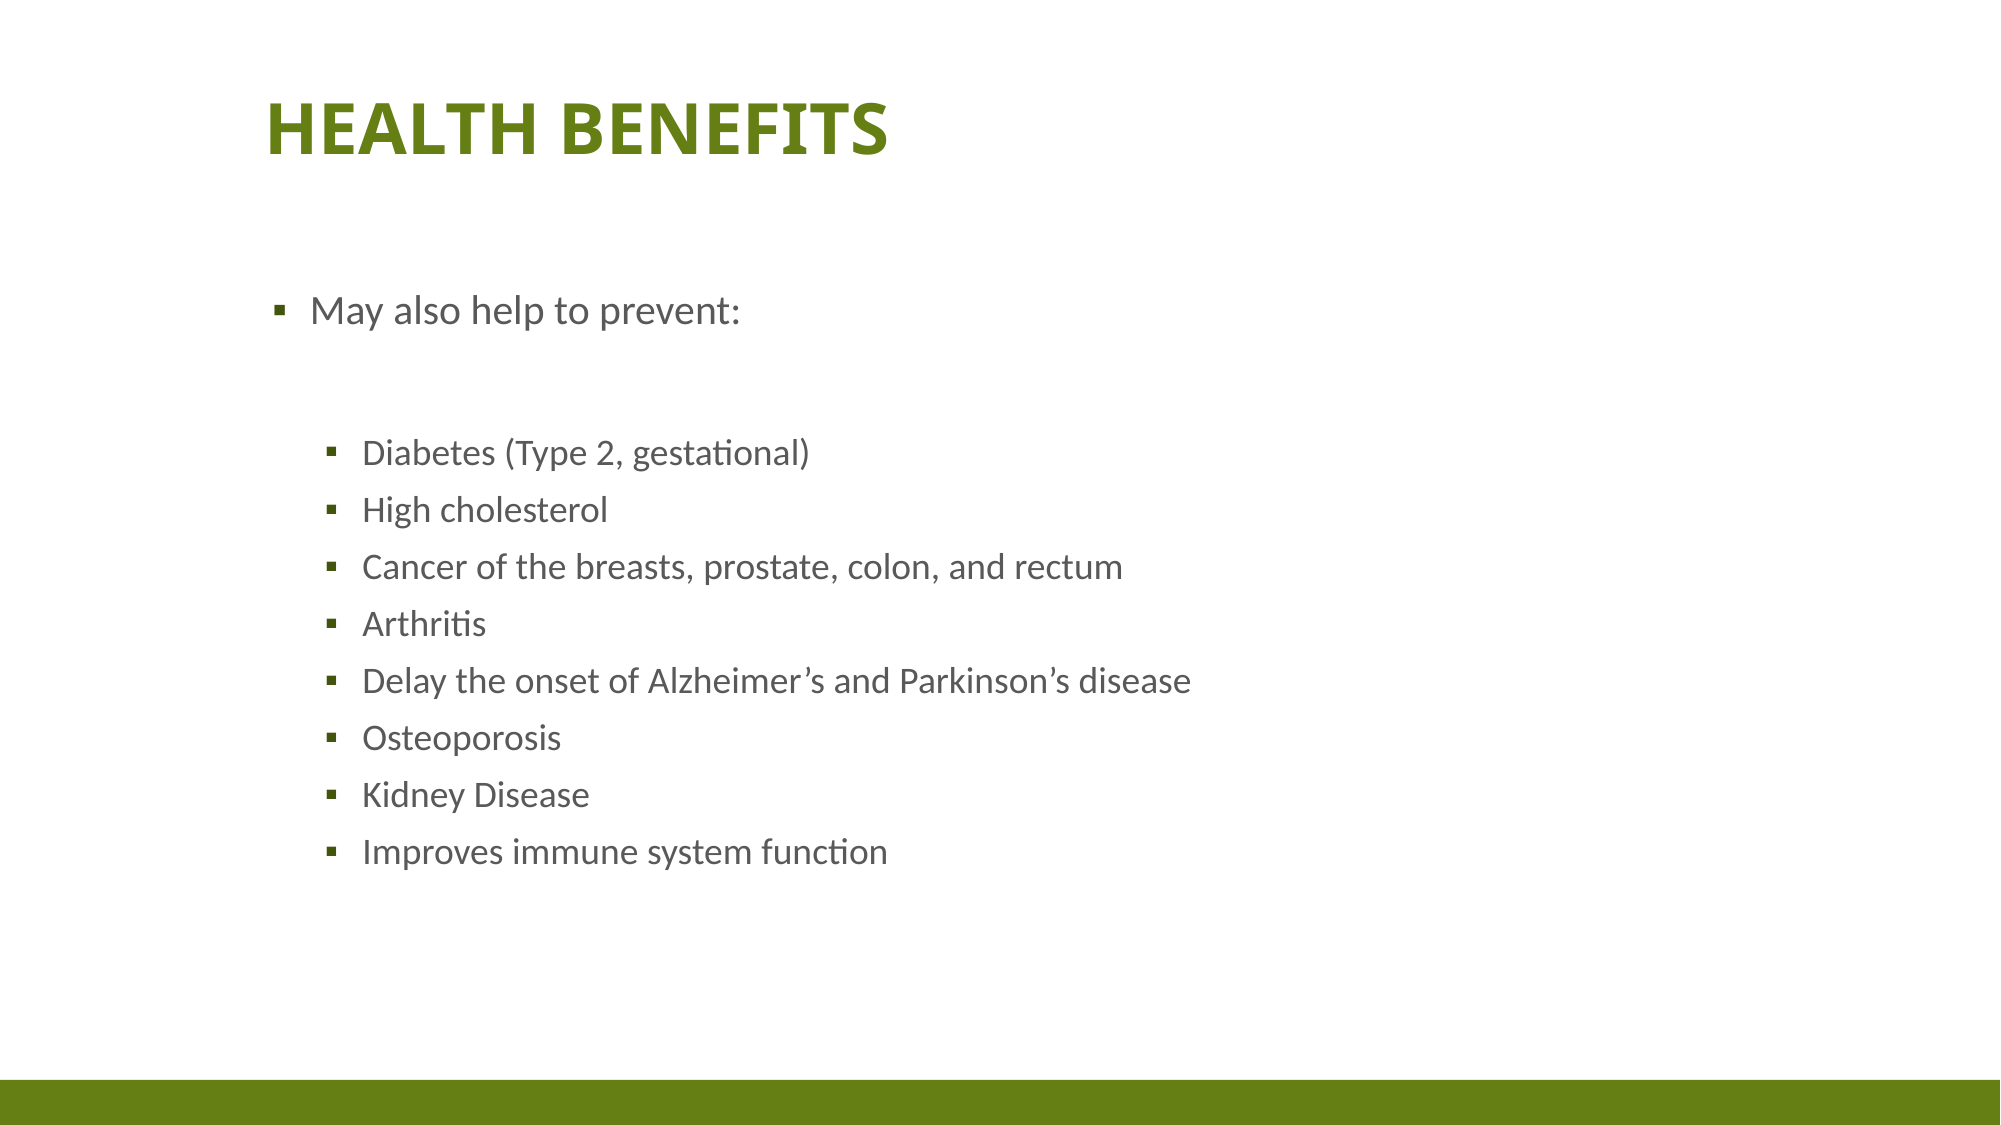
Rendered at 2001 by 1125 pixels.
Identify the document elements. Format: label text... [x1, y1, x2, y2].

list May also help to prevent: Diabetes (Type 2, gestational) High cholesterol Cancer of the breasts, prostate, colon, and rectum Arthritis Delay the onset of Alzheimer’s and Parkinson’s disease Osteoporosis Kidney Disease Improves immune system function [249, 281, 1750, 1013]
title Health Benefits [249, 75, 1750, 263]
